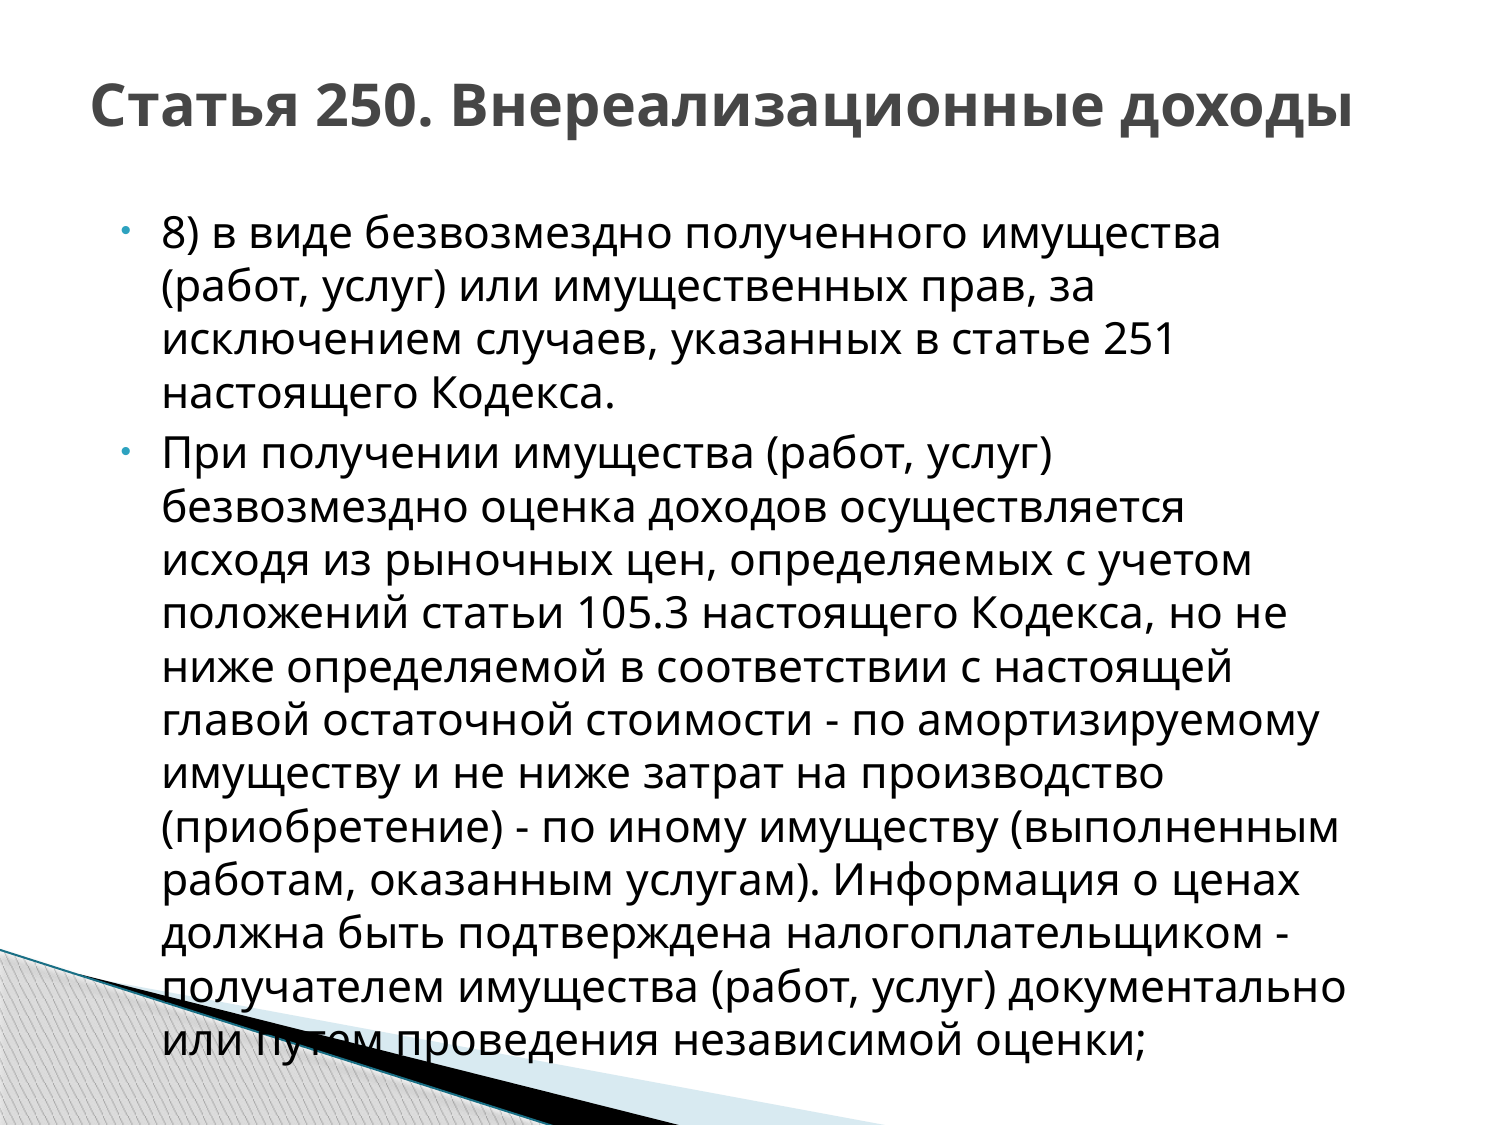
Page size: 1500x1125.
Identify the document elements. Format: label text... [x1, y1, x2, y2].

title Статья 250. Внереализационные доходы [75, 45, 1425, 233]
list 8) в виде безвозмездно полученного имущества (работ, услуг) или имущественных прав, за исключением случаев, указанных в статье 251 настоящего Кодекса. При получении имущества (работ, услуг) безвозмездно оценка доходов осуществляется исходя из рыночных цен, определяемых с учетом положений статьи 105.3 настоящего Кодекса, но не ниже определяемой в соответствии с настоящей главой остаточной стоимости - по амортизируемому имуществу и не ниже затрат на производство (приобретение) - по иному имуществу (выполненным работам, оказанным услугам). Информация о ценах должна быть подтверждена налогоплательщиком - получателем имущества (работ, услуг) документально или путем проведения независимой оценки; [88, 196, 1365, 1094]
